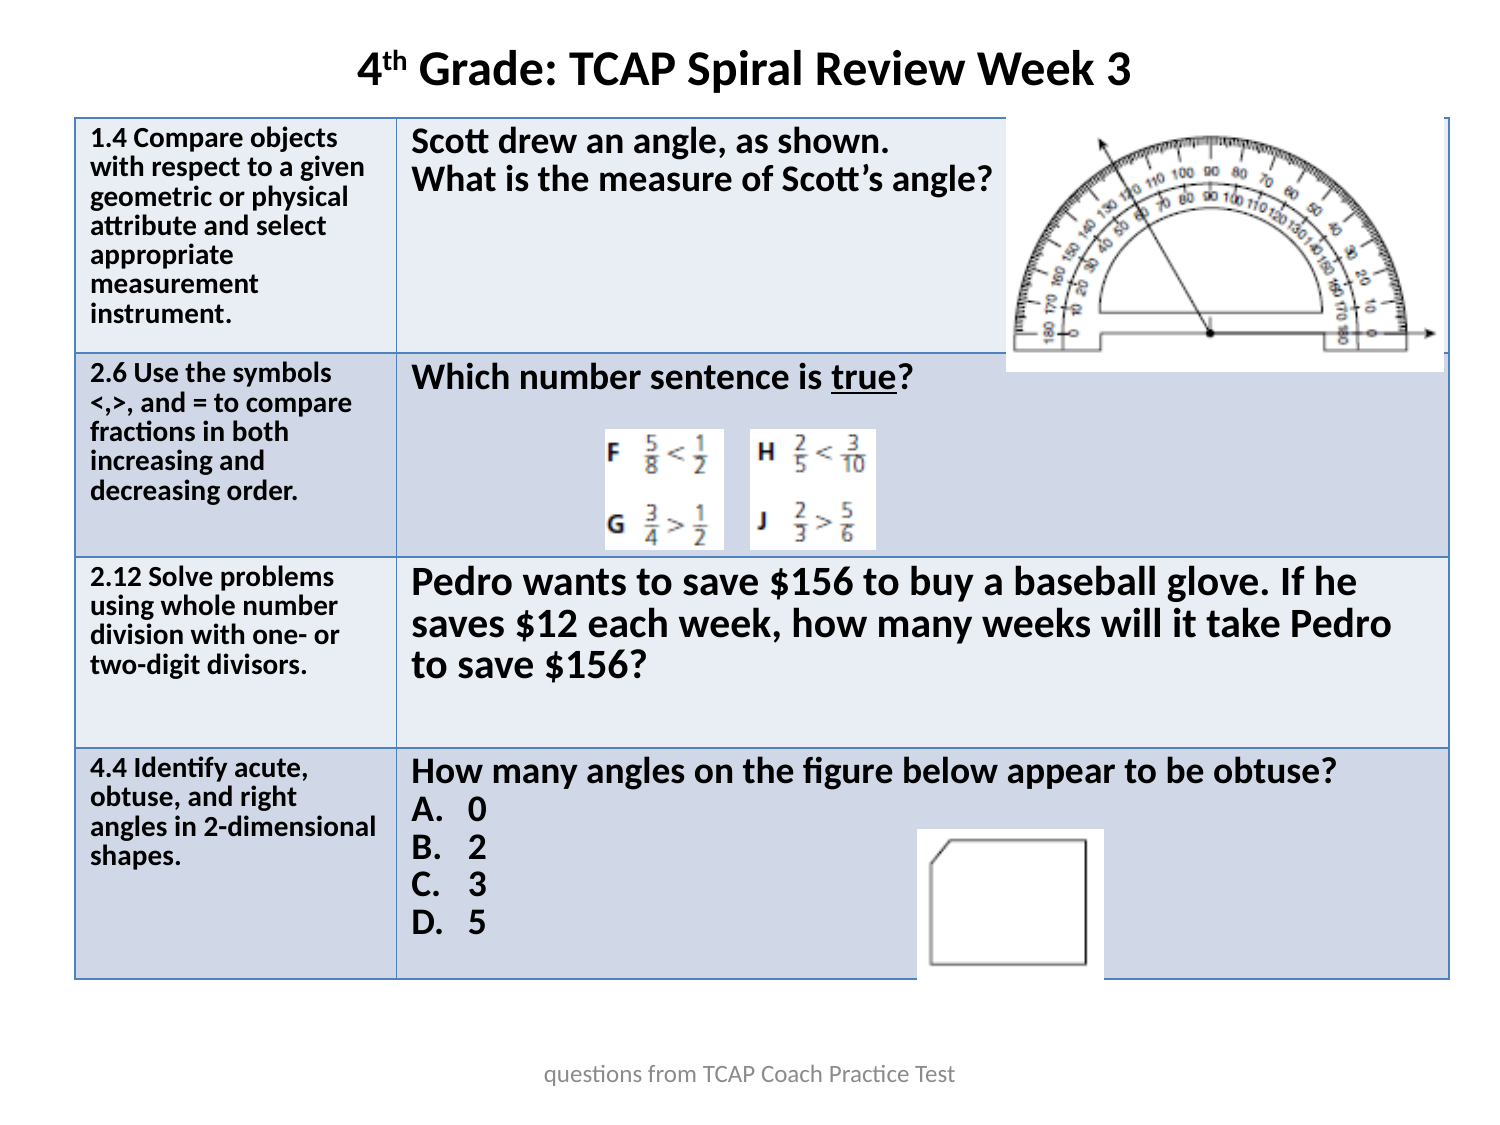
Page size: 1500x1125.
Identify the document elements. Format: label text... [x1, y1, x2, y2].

table_header Scott drew an angle, as shown. What is the measure of Scott’s angle? [397, 119, 1003, 352]
table_cell How many angles on the figure below appear to be obtuse? 0 2 3 5 [397, 749, 1448, 978]
table_cell 2.12 Solve problems using whole number division with one- or two-digit divisors. [76, 558, 396, 747]
footer questions from TCAP Coach Practice Test [512, 1042, 988, 1103]
picture [916, 829, 1104, 983]
table_header 1.4 Compare objects with respect to a given geometric or physical attribute and select appropriate measurement instrument. [76, 119, 396, 352]
table_cell Pedro wants to save $156 to buy a baseball glove. If he saves $12 each week, how many weeks will it take Pedro to save $156? [397, 558, 1448, 747]
table_cell Which number sentence is true? [397, 354, 1448, 556]
table_cell 4.4 Identify acute, obtuse, and right angles in 2-dimensional shapes. [76, 749, 396, 978]
picture [749, 429, 876, 550]
title 4th Grade: TCAP Spiral Review Week 3 [74, 44, 1426, 86]
picture [605, 429, 724, 550]
table_cell 2.6 Use the symbols <,>, and = to compare fractions in both increasing and decreasing order. [76, 354, 396, 556]
picture [1006, 117, 1445, 373]
